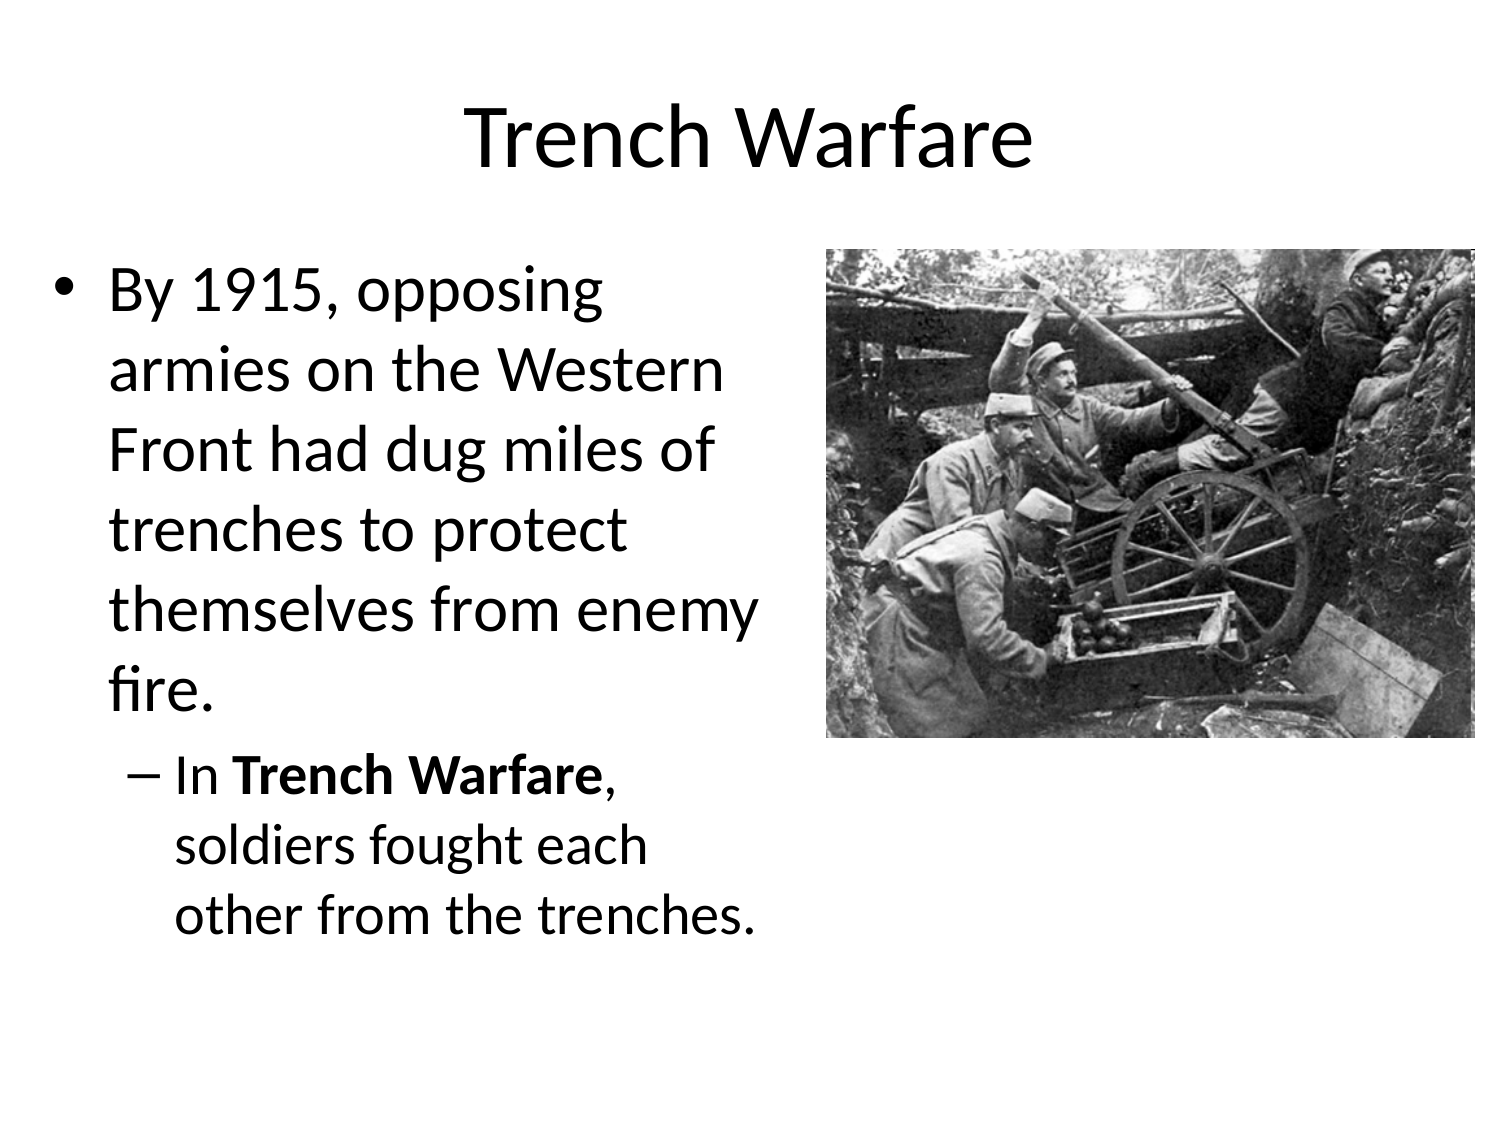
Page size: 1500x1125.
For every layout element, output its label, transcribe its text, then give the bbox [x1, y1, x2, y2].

list By 1915, opposing armies on the Western Front had dug miles of trenches to protect themselves from enemy fire. In Trench Warfare, soldiers fought each other from the trenches. [37, 237, 800, 1030]
picture [826, 249, 1476, 738]
title Trench Warfare [75, 37, 1425, 225]
